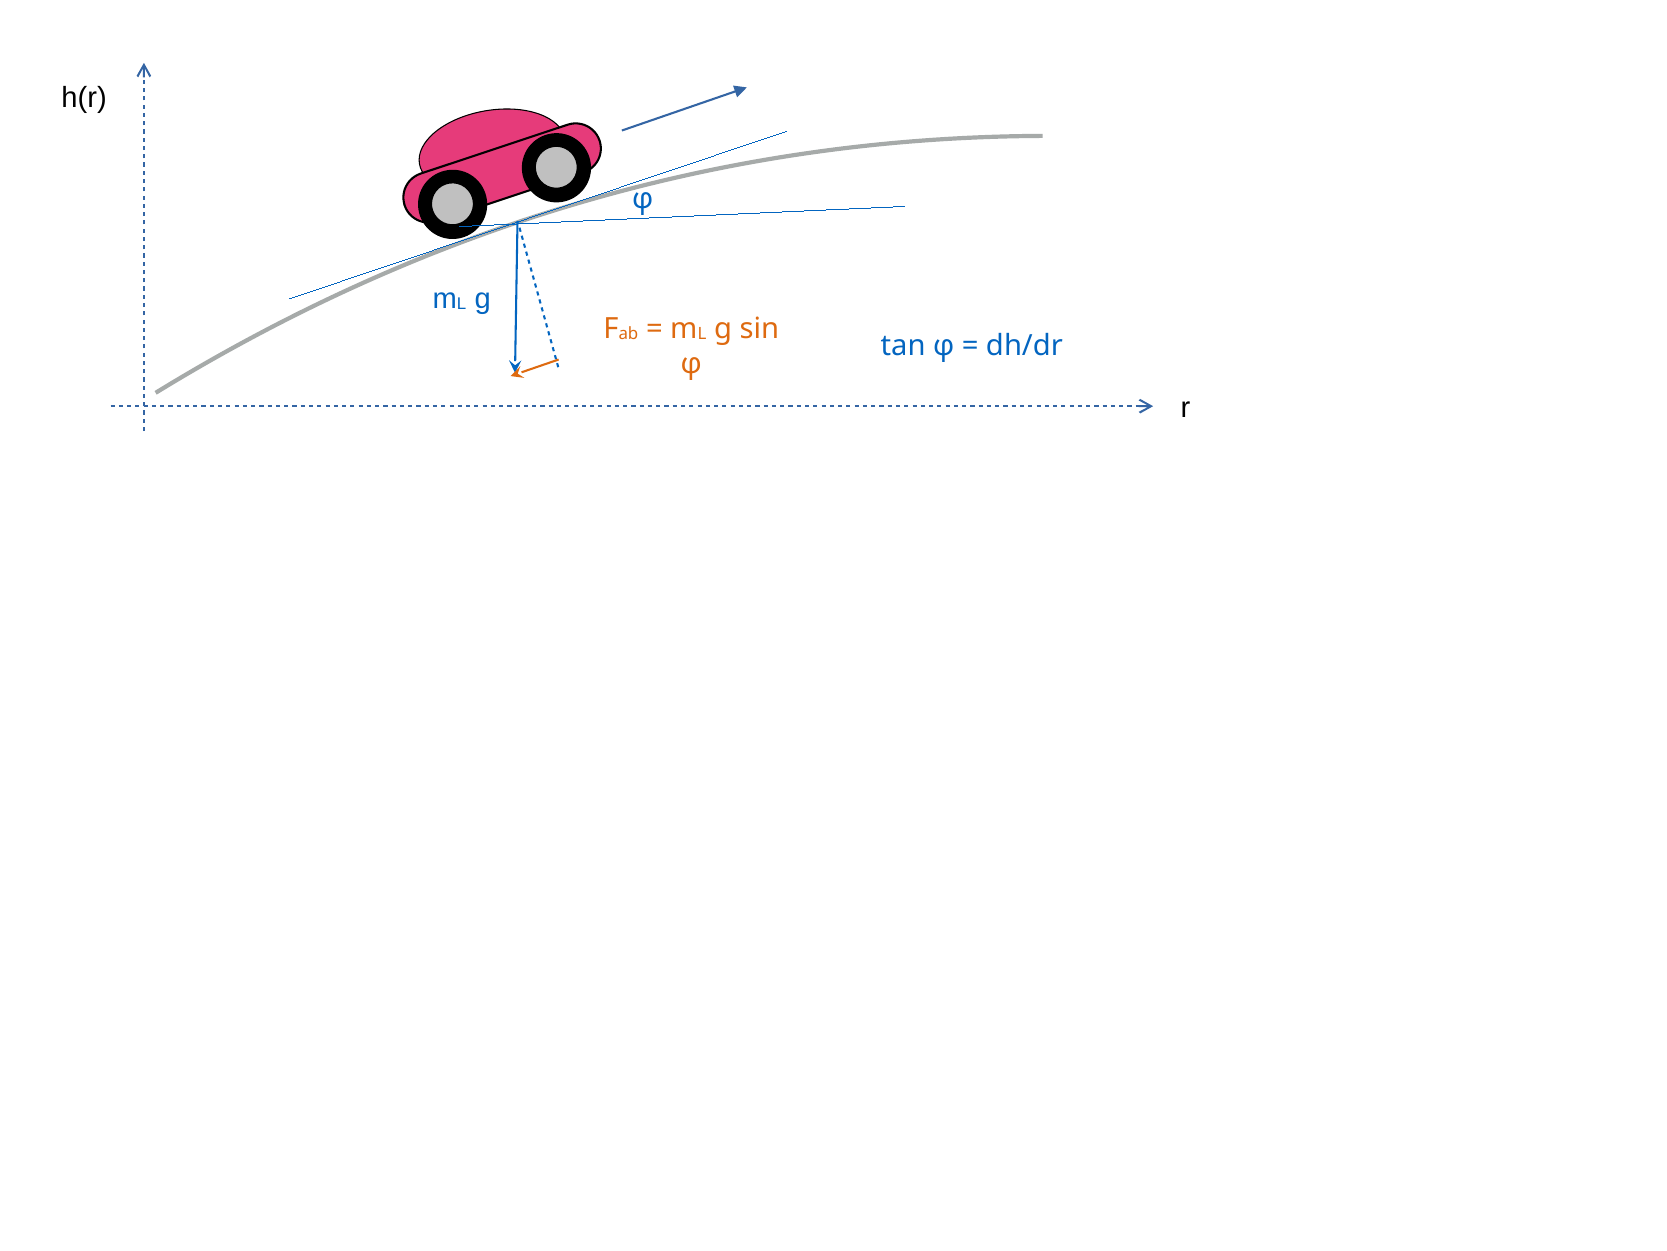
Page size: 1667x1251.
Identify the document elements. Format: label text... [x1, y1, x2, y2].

text_box [508, 360, 522, 371]
text_box mL g [420, 246, 503, 348]
text_box [136, 62, 152, 82]
text_box [451, 226, 517, 293]
text_box [517, 135, 1043, 289]
text_box [155, 258, 420, 393]
text_box r [1157, 382, 1214, 431]
text_box Fab = mL g sin φ [585, 299, 797, 389]
text_box [510, 366, 525, 378]
text_box φ [632, 179, 654, 215]
text_box h(r) [48, 66, 120, 126]
text_box [621, 85, 747, 131]
text_box tan φ = dh/dr [872, 318, 1072, 370]
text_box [393, 96, 601, 221]
